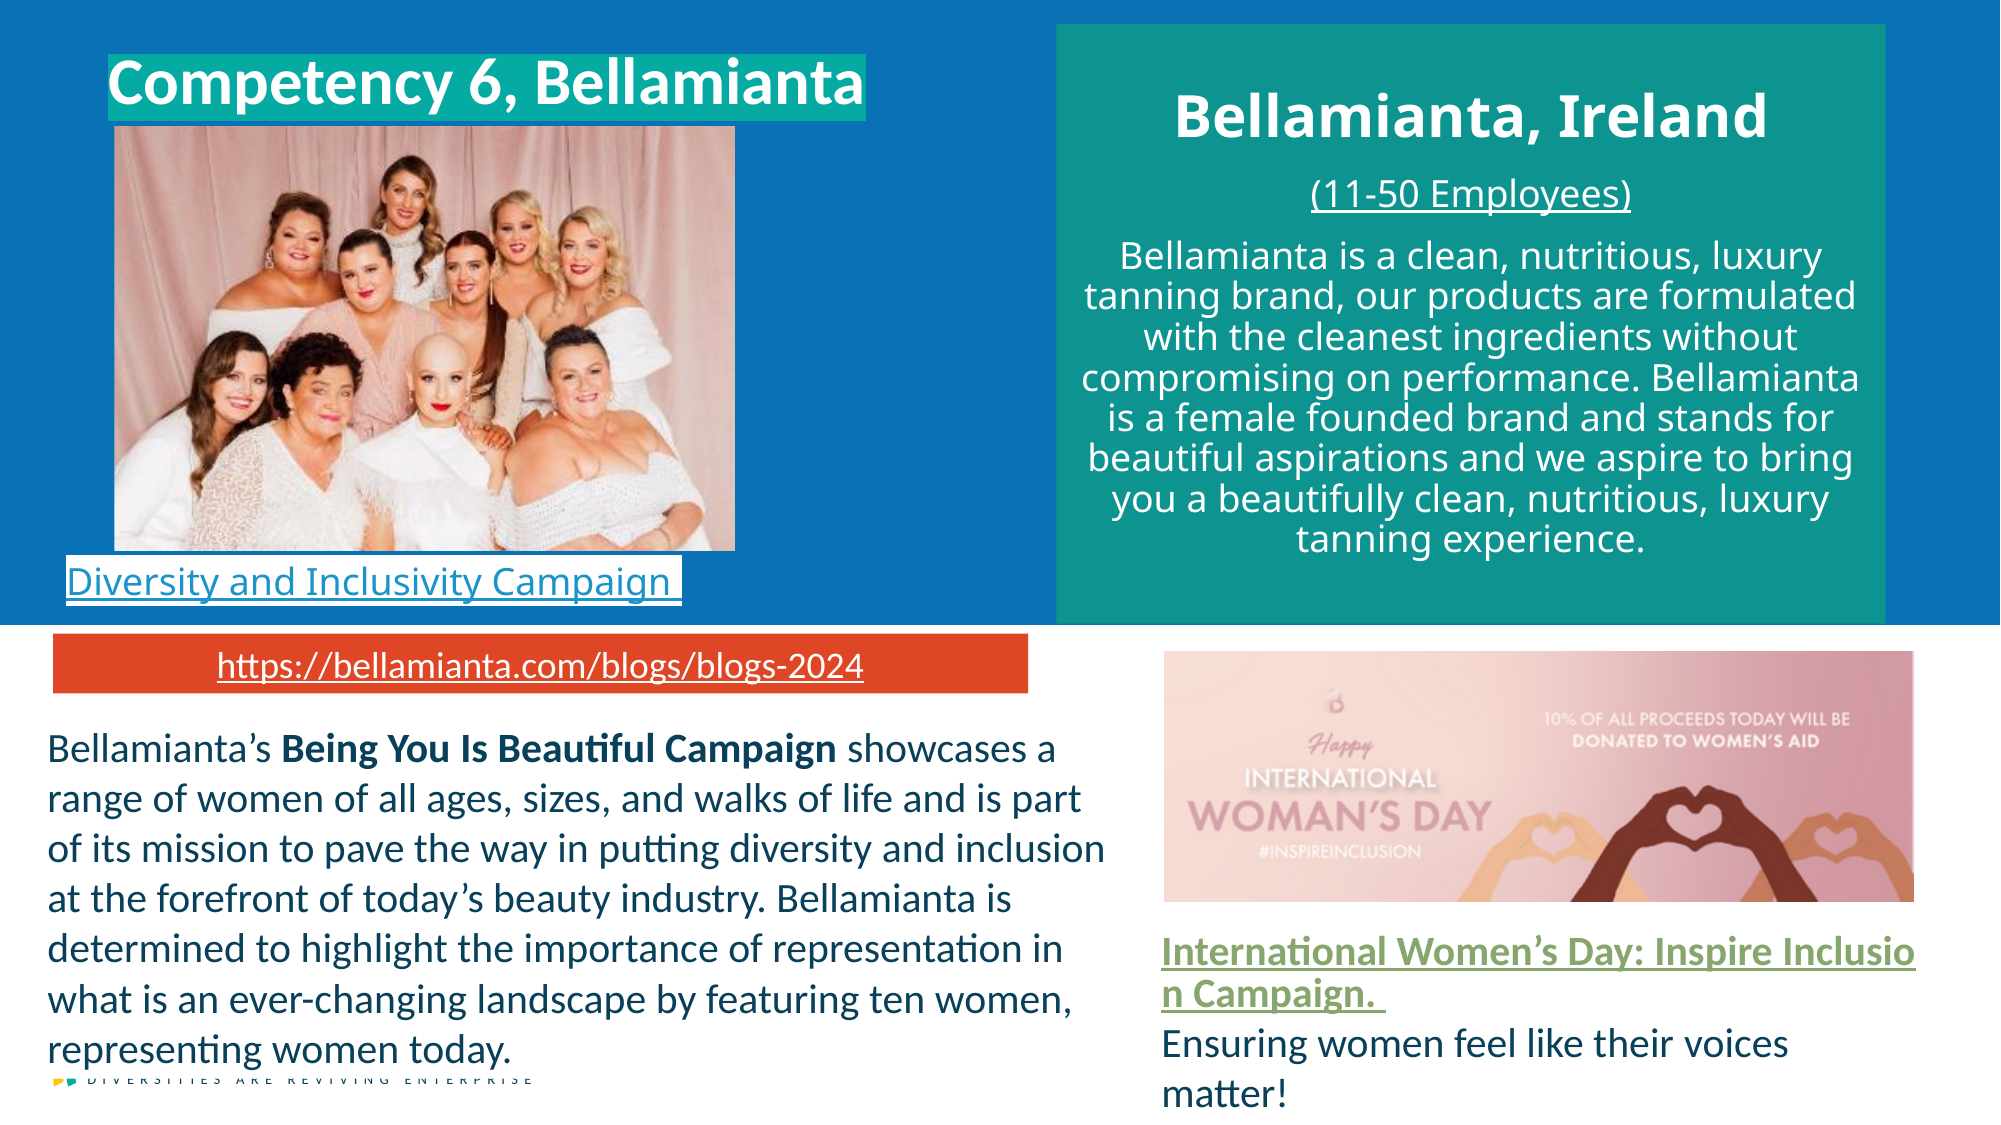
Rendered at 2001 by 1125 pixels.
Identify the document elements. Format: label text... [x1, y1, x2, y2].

text_box Competency 6, Bellamianta [93, 30, 1000, 126]
list Bellamianta, Ireland (11-50 Employees) Bellamianta is a clean, nutritious, luxury tanning brand, our products are formulated with the cleanest ingredients without compromising on performance. Bellamianta is a female founded brand and stands for beautiful aspirations and we aspire to bring you a beautifully clean, nutritious, luxury tanning experience. [1056, 24, 1886, 624]
text_box Diversity and Inclusivity Campaign [20, 550, 728, 662]
text_box Bellamianta’s Being You Is Beautiful Campaign showcases a range of women of all ages, sizes, and walks of life and is part of its mission to pave the way in putting diversity and inclusion at the forefront of today’s beauty industry. Bellamianta is determined to highlight the importance of representation in what is an ever-changing landscape by featuring ten women, representing women today. [32, 713, 1127, 1079]
text_box https://bellamianta.com/blogs/blogs-2024 [53, 633, 1029, 694]
picture [1163, 651, 1914, 902]
picture [114, 126, 735, 551]
text_box International Women’s Day: Inspire Inclusion Campaign. Ensuring women feel like their voices matter! [1146, 916, 1939, 1082]
